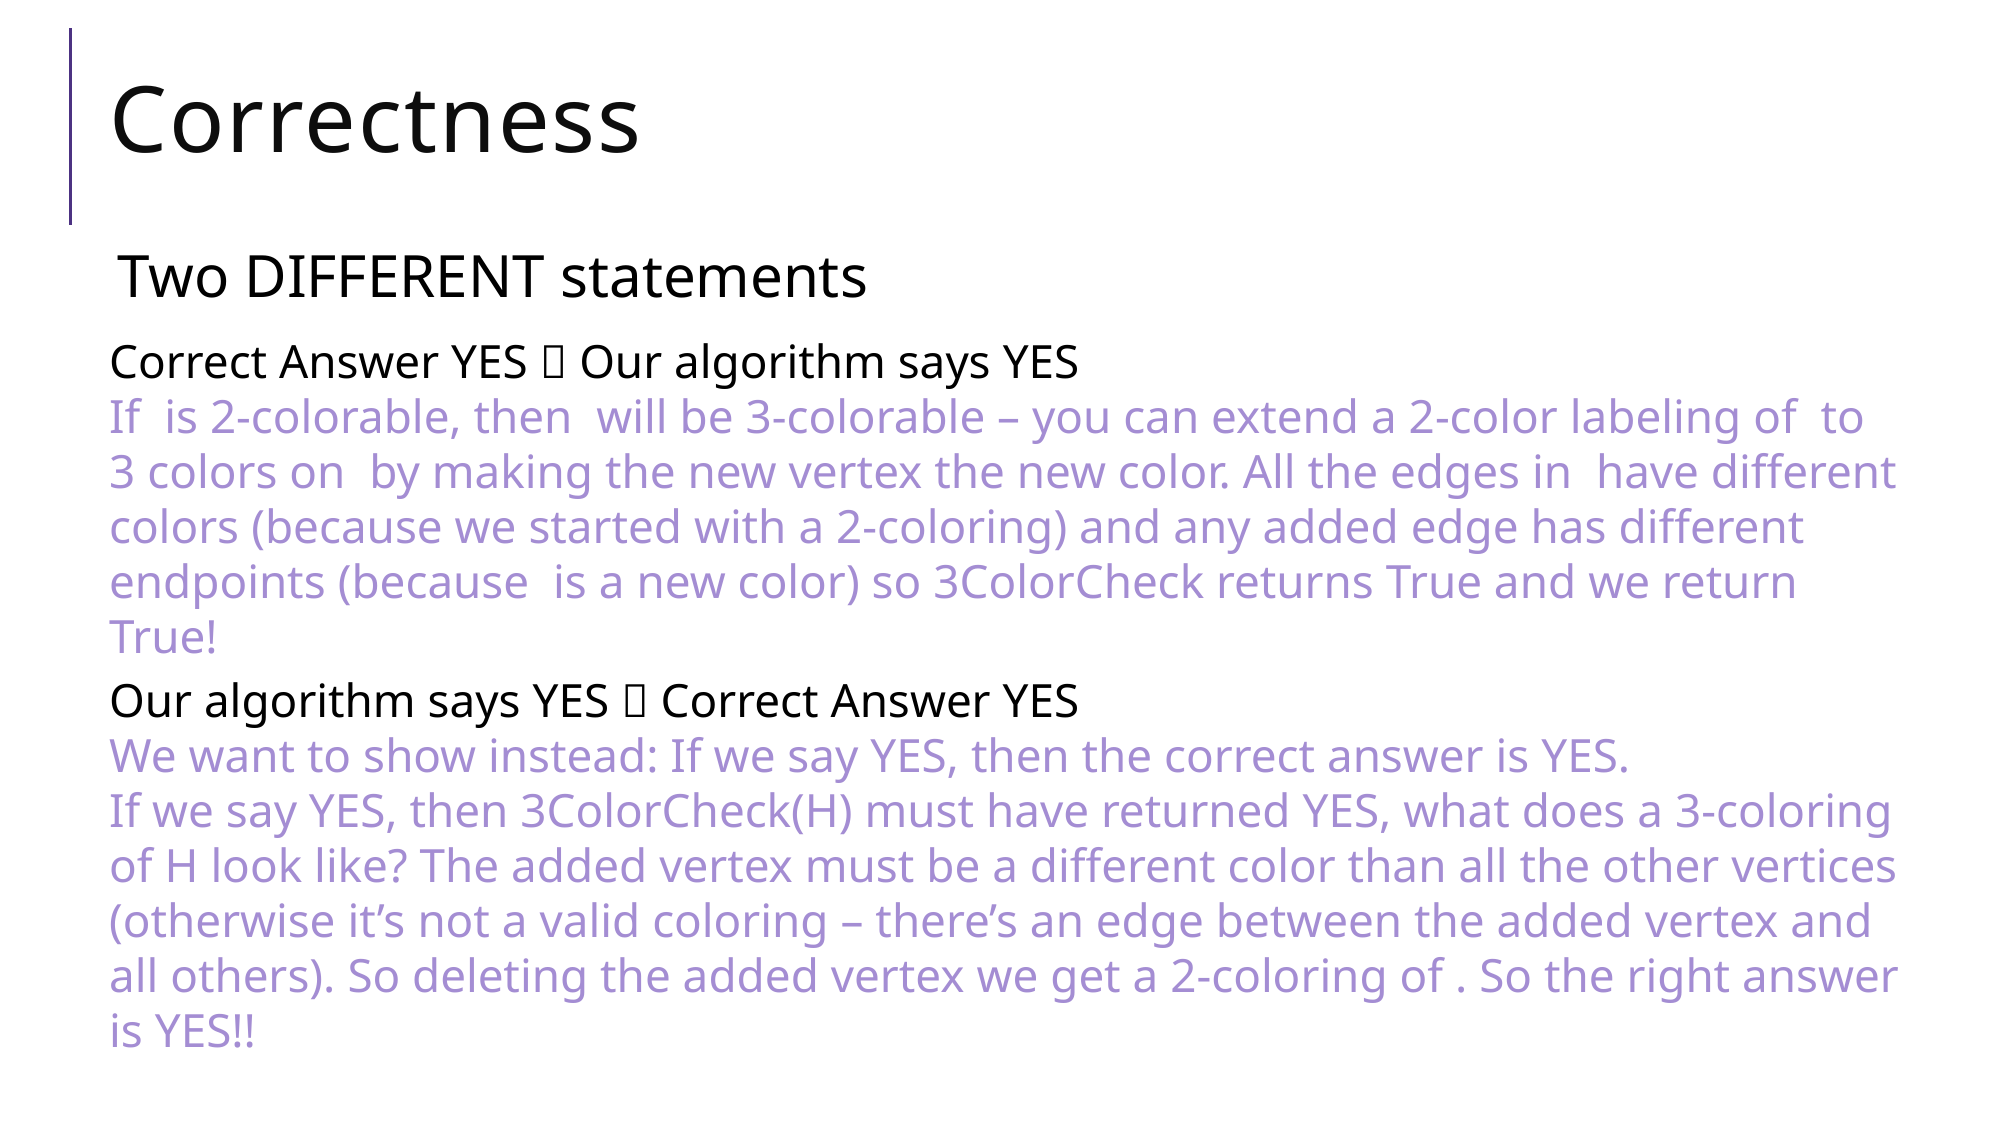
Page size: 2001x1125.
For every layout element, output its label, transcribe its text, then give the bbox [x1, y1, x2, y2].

list Two DIFFERENT statements [94, 240, 1930, 1035]
title Correctness [94, 43, 1930, 210]
